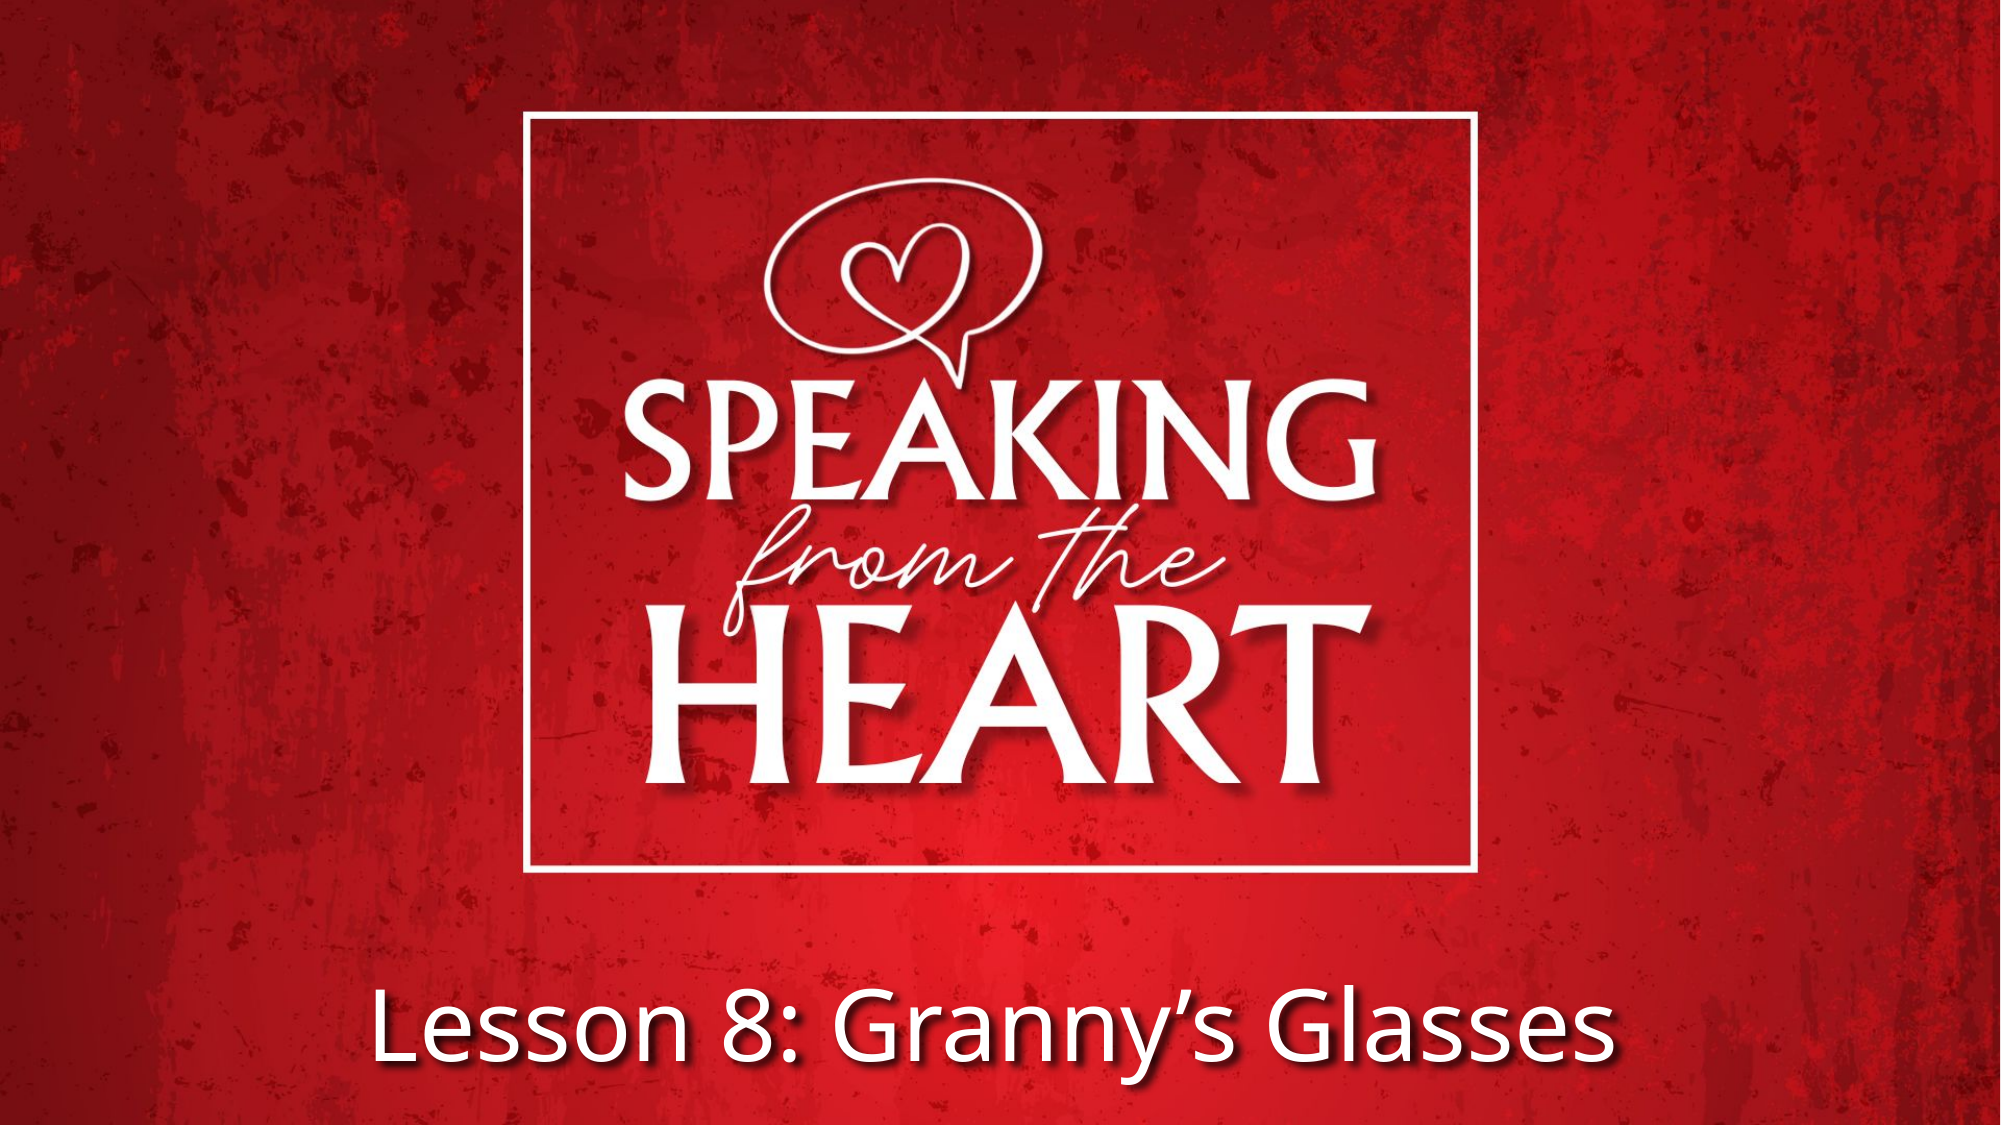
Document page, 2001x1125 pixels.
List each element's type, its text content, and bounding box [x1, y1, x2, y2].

picture [0, 0, 2001, 1125]
title Lesson 8: Granny’s Glasses [117, 944, 1870, 1094]
